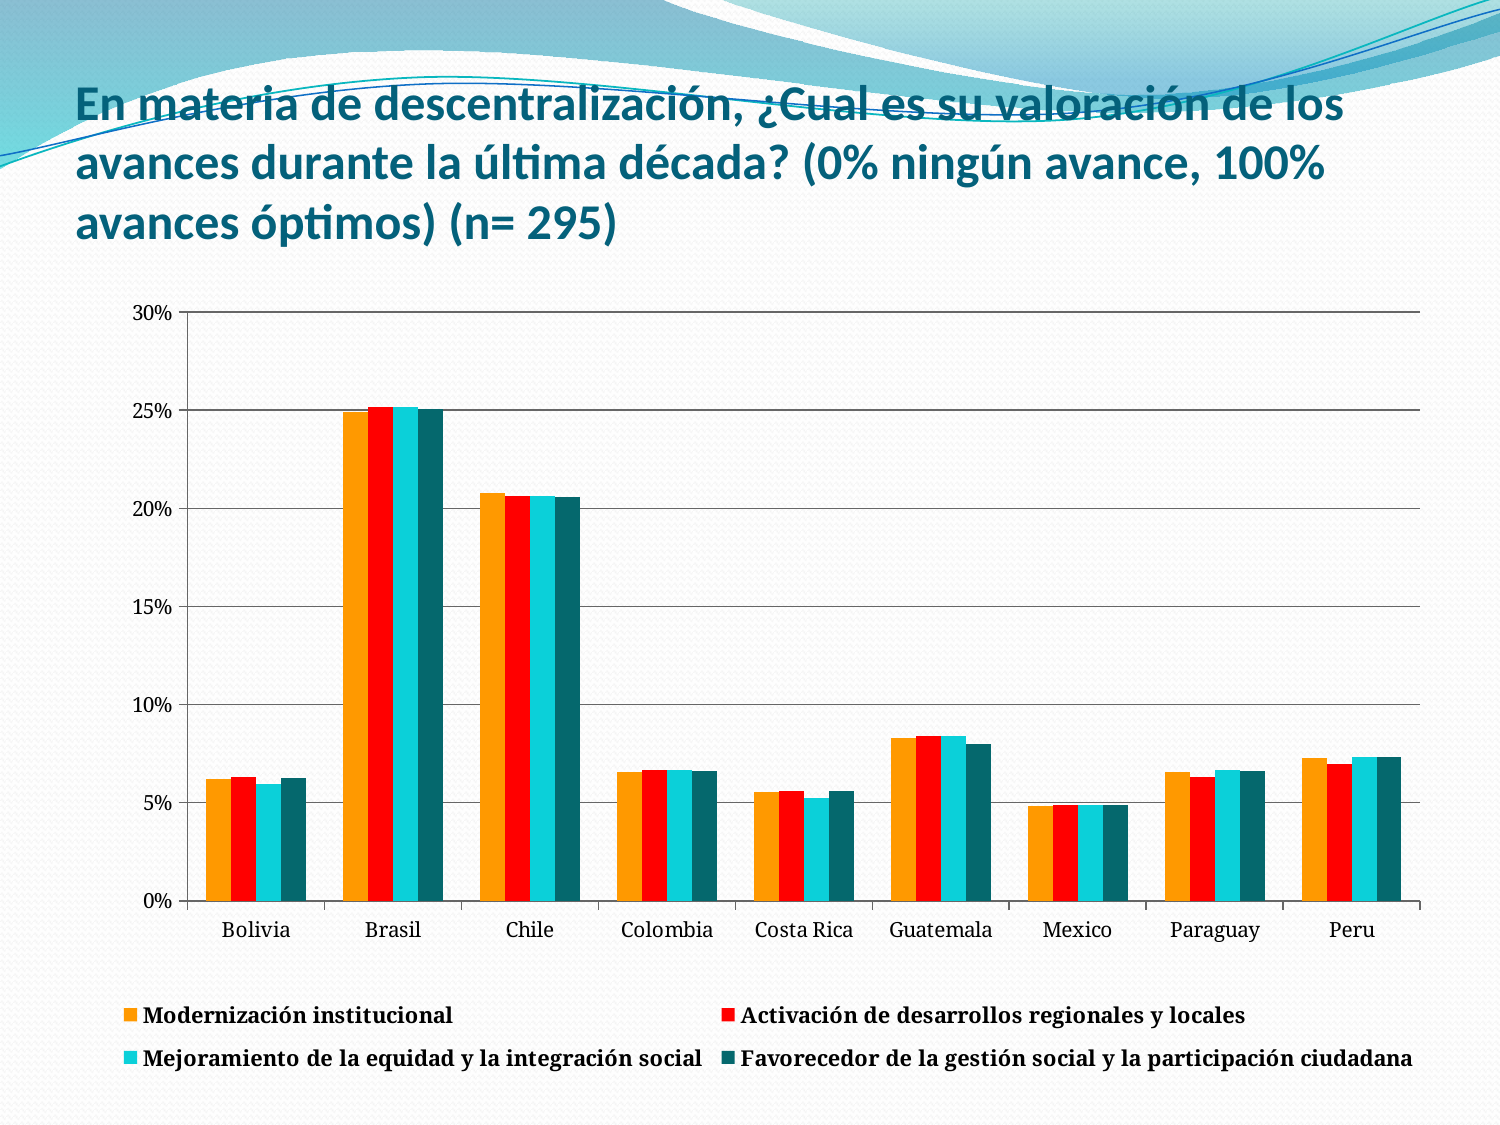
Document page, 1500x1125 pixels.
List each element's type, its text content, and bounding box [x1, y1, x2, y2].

title En materia de descentralización, ¿Cual es su valoración de los avances durante la última década? (0% ningún avance, 100% avances óptimos) (n= 295) [75, 62, 1425, 250]
chart [87, 274, 1438, 1088]
